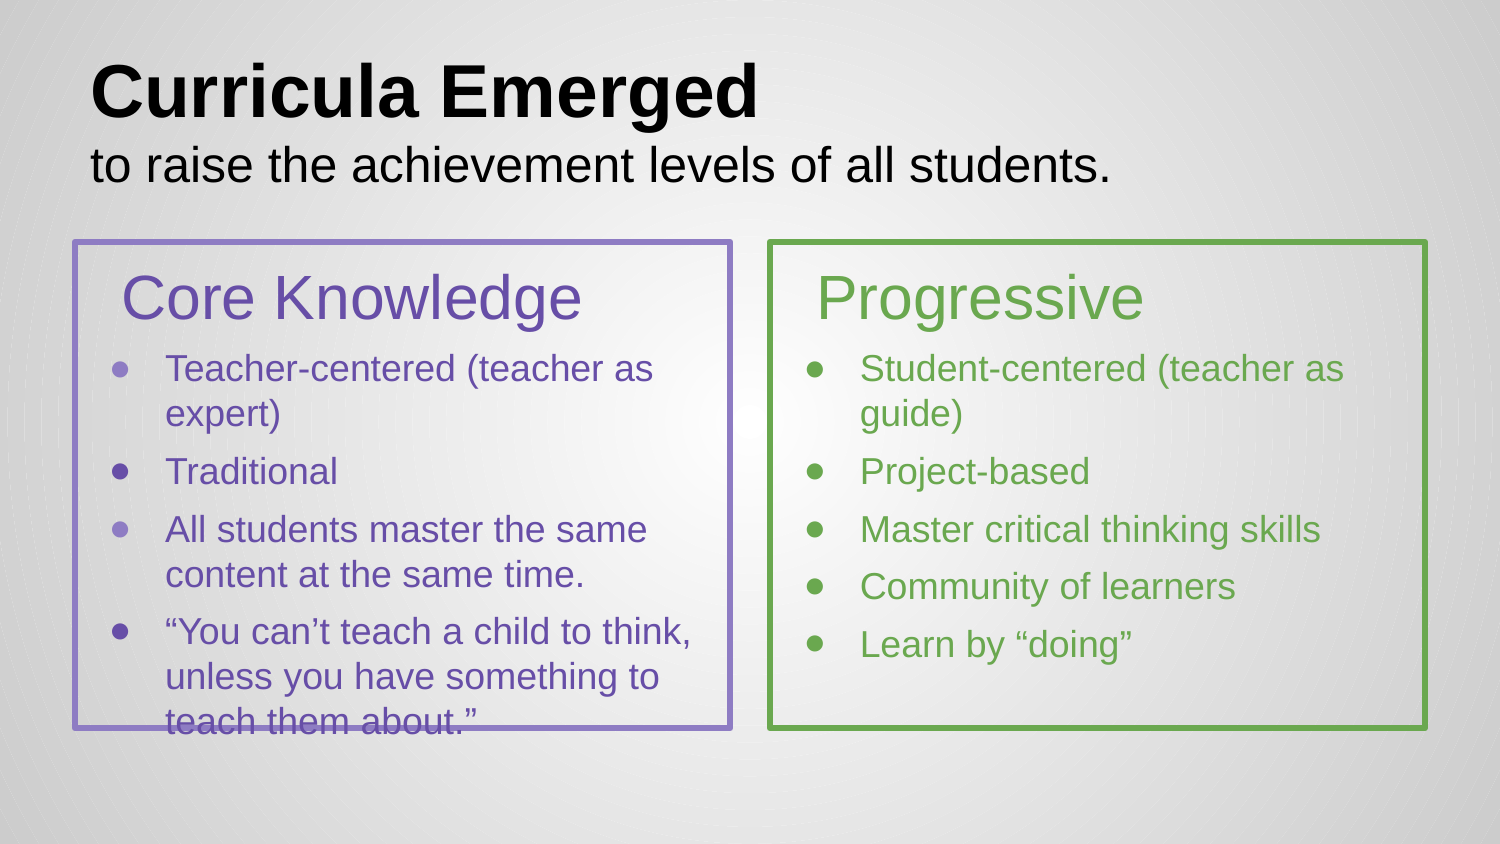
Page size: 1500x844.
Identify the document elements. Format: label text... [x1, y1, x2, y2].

title Curricula Emerged to raise the achievement levels of all students. [75, 25, 1425, 207]
list Core Knowledge Teacher-centered (teacher as expert) Traditional All students master the same content at the same time. “You can’t teach a child to think, unless you have something to teach them about.” [75, 242, 731, 729]
list Progressive Student-centered (teacher as guide) Project-based Master critical thinking skills Community of learners Learn by “doing” [769, 242, 1425, 729]
